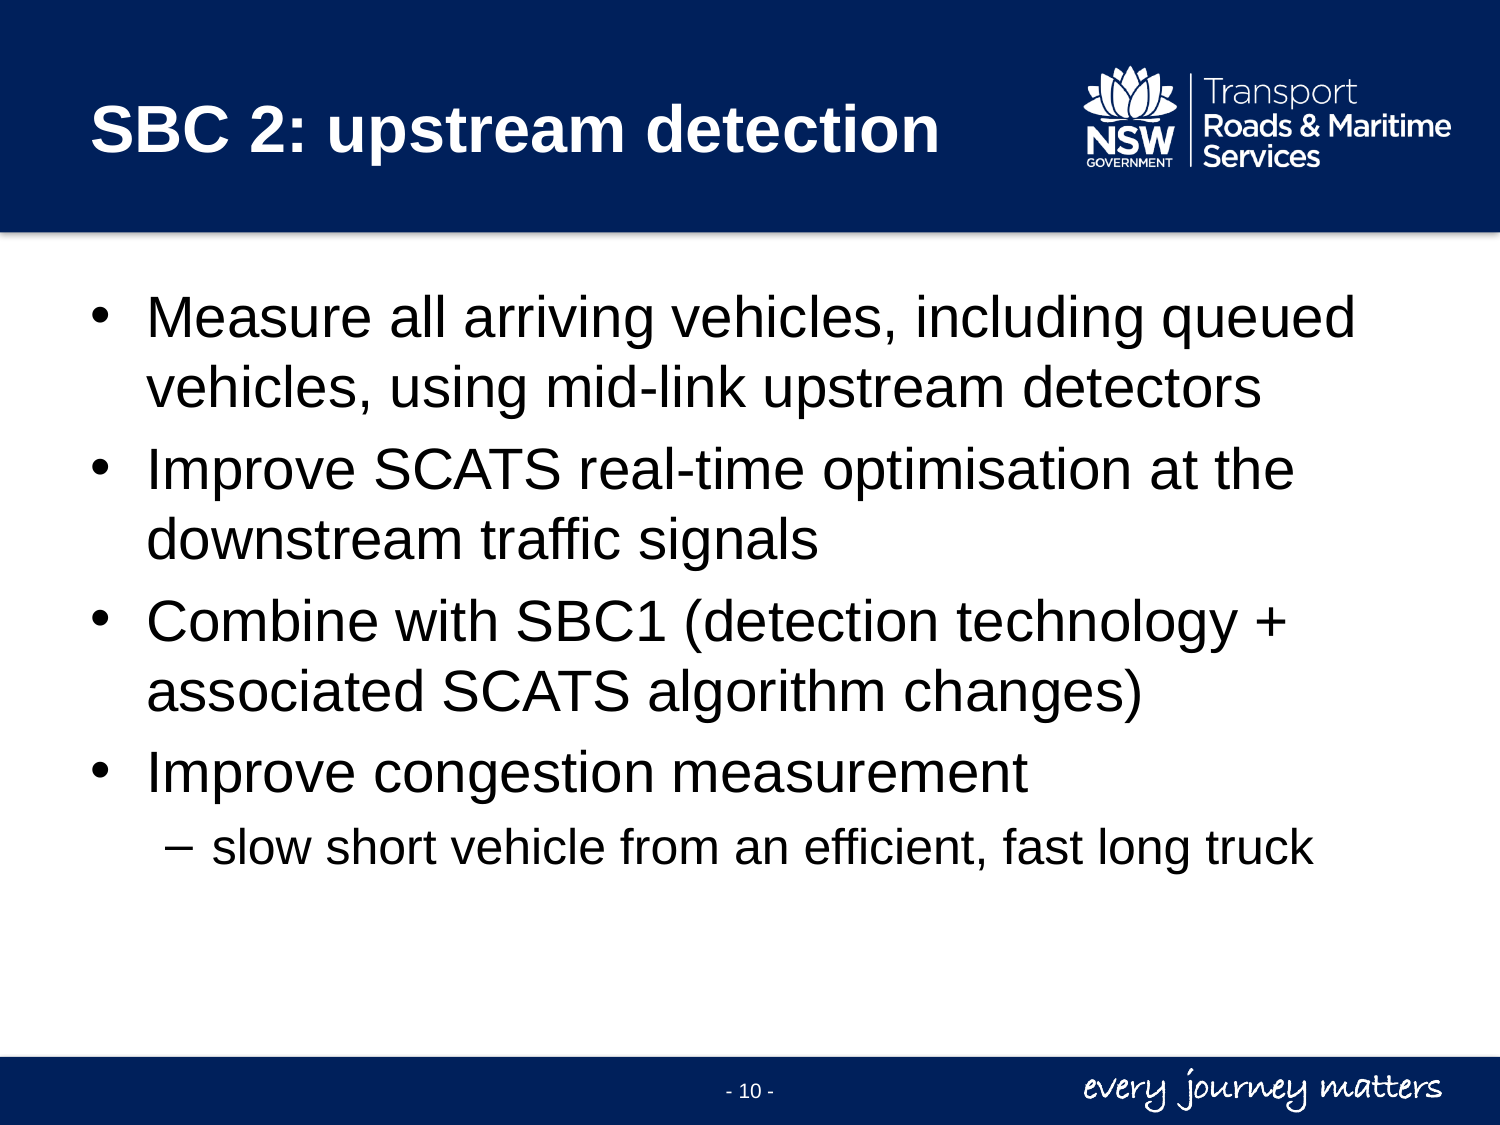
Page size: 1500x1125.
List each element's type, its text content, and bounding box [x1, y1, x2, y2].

list Measure all arriving vehicles, including queued vehicles, using mid-link upstream detectors Improve SCATS real-time optimisation at the downstream traffic signals Combine with SBC1 (detection technology + associated SCATS algorithm changes) Improve congestion measurement slow short vehicle from an efficient, fast long truck [75, 271, 1425, 1015]
picture [1084, 1068, 1442, 1113]
title SBC 2: upstream detection [75, 31, 1025, 220]
picture [1083, 64, 1451, 168]
